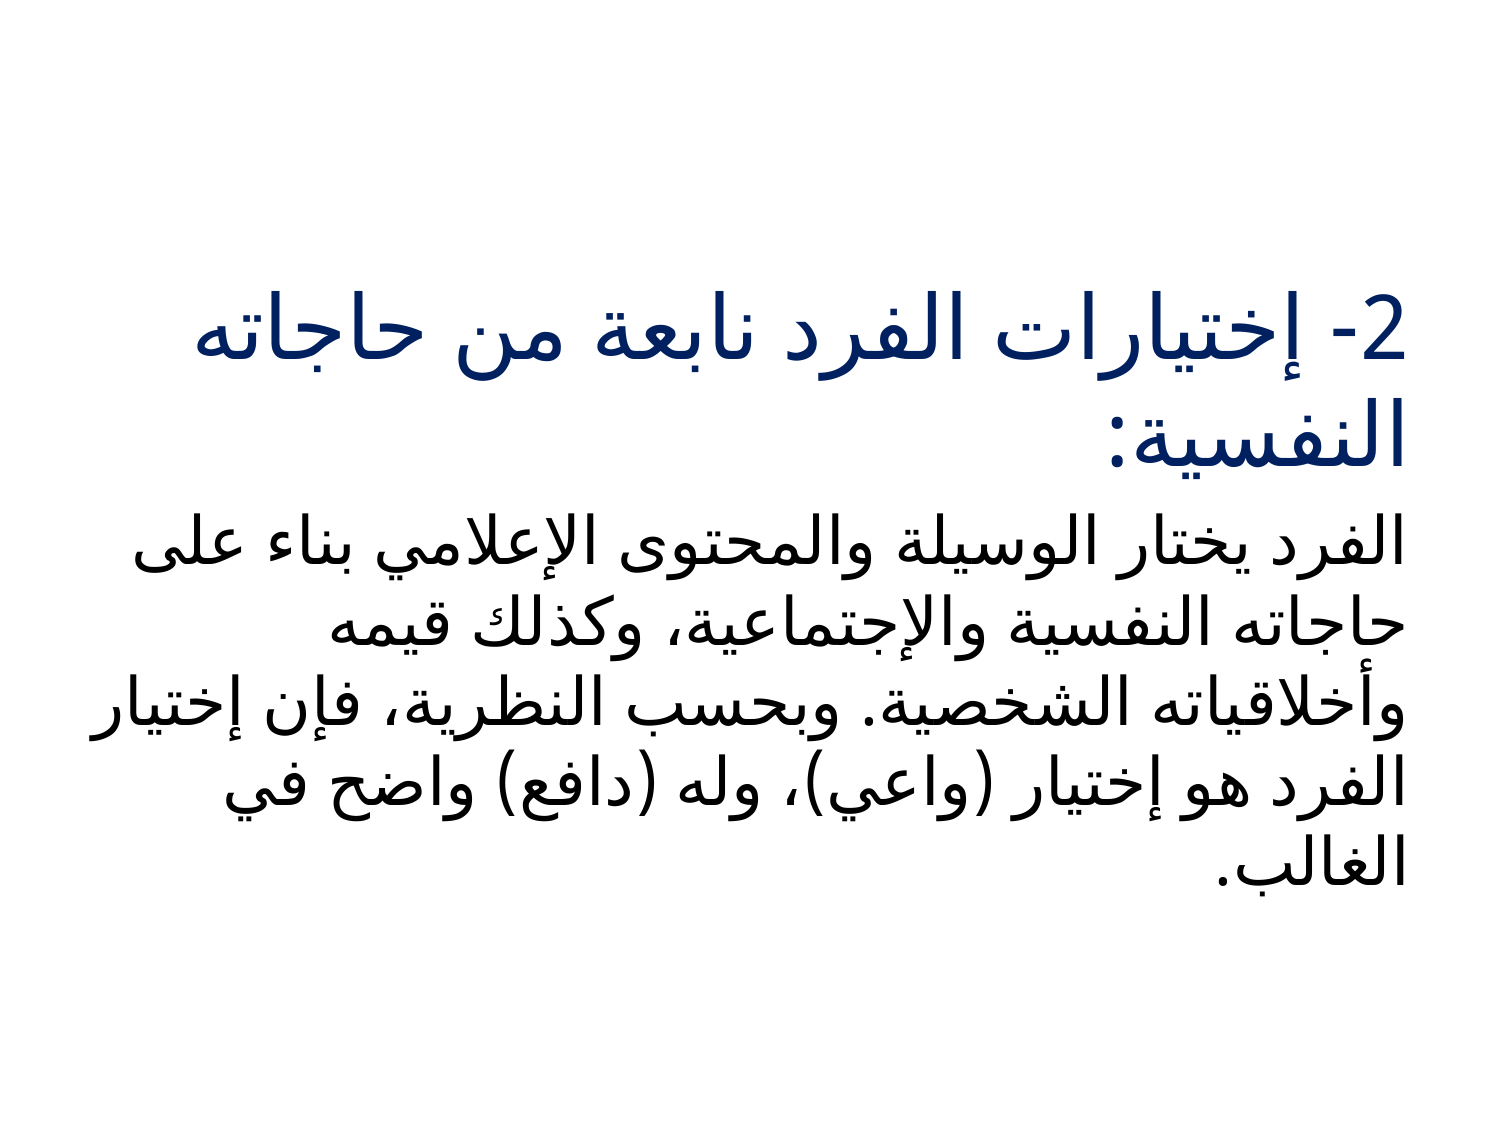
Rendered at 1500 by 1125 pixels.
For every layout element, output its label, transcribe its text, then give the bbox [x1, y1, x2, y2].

list 2- إختيارات الفرد نابعة من حاجاته النفسية: الفرد يختار الوسيلة والمحتوى الإعلامي بناء على حاجاته النفسية والإجتماعية، وكذلك قيمه وأخلاقياته الشخصية. وبحسب النظرية، فإن إختيار الفرد هو إختيار (واعي)، وله (دافع) واضح في الغالب. [75, 262, 1425, 1005]
